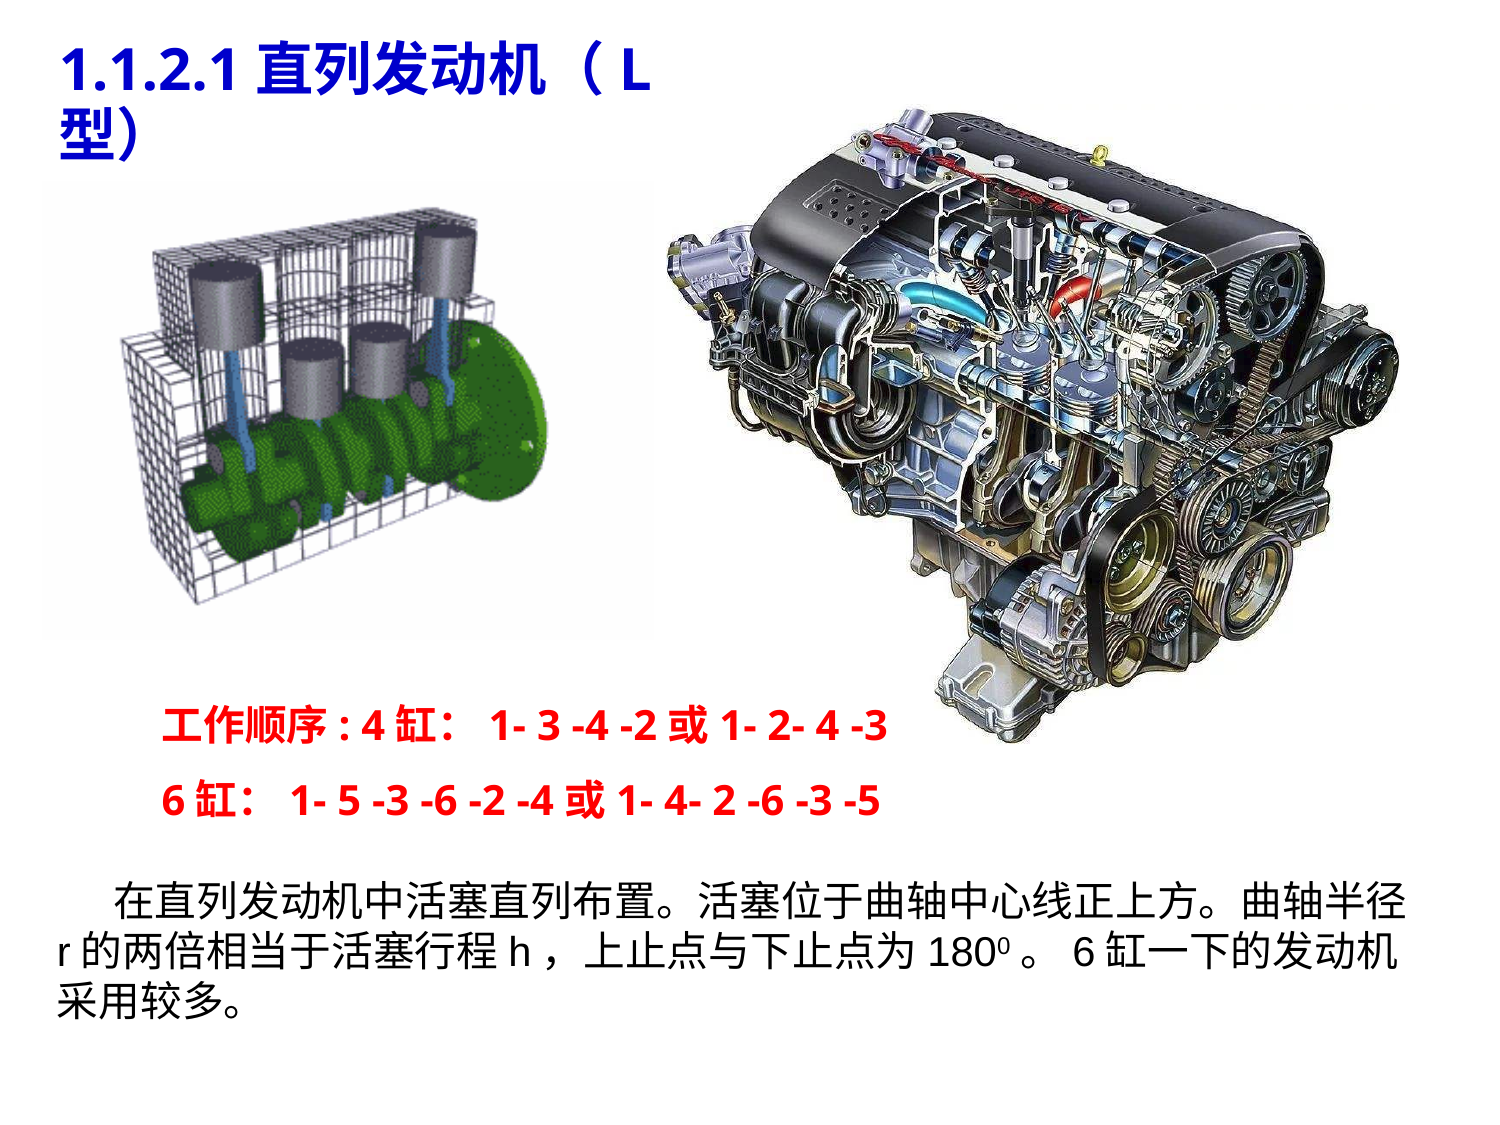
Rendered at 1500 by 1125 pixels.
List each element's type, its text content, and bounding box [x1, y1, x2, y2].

picture [666, 104, 1400, 747]
text_box 1.1.2.1直列发动机（L型） [58, 37, 724, 171]
text_box 在直列发动机中活塞直列布置。活塞位于曲轴中心线正上方。曲轴半径r的两倍相当于活塞行程h，上止点与下止点为1800。6缸一下的发动机采用较多。 [42, 867, 1425, 1033]
picture [41, 180, 654, 640]
text_box 工作顺序: 4缸：1- 3 -4 -2或1- 2- 4 -3 6缸：1- 5 -3 -6 -2 -4或1- 4- 2 -6 -3 -5 [161, 673, 1052, 867]
